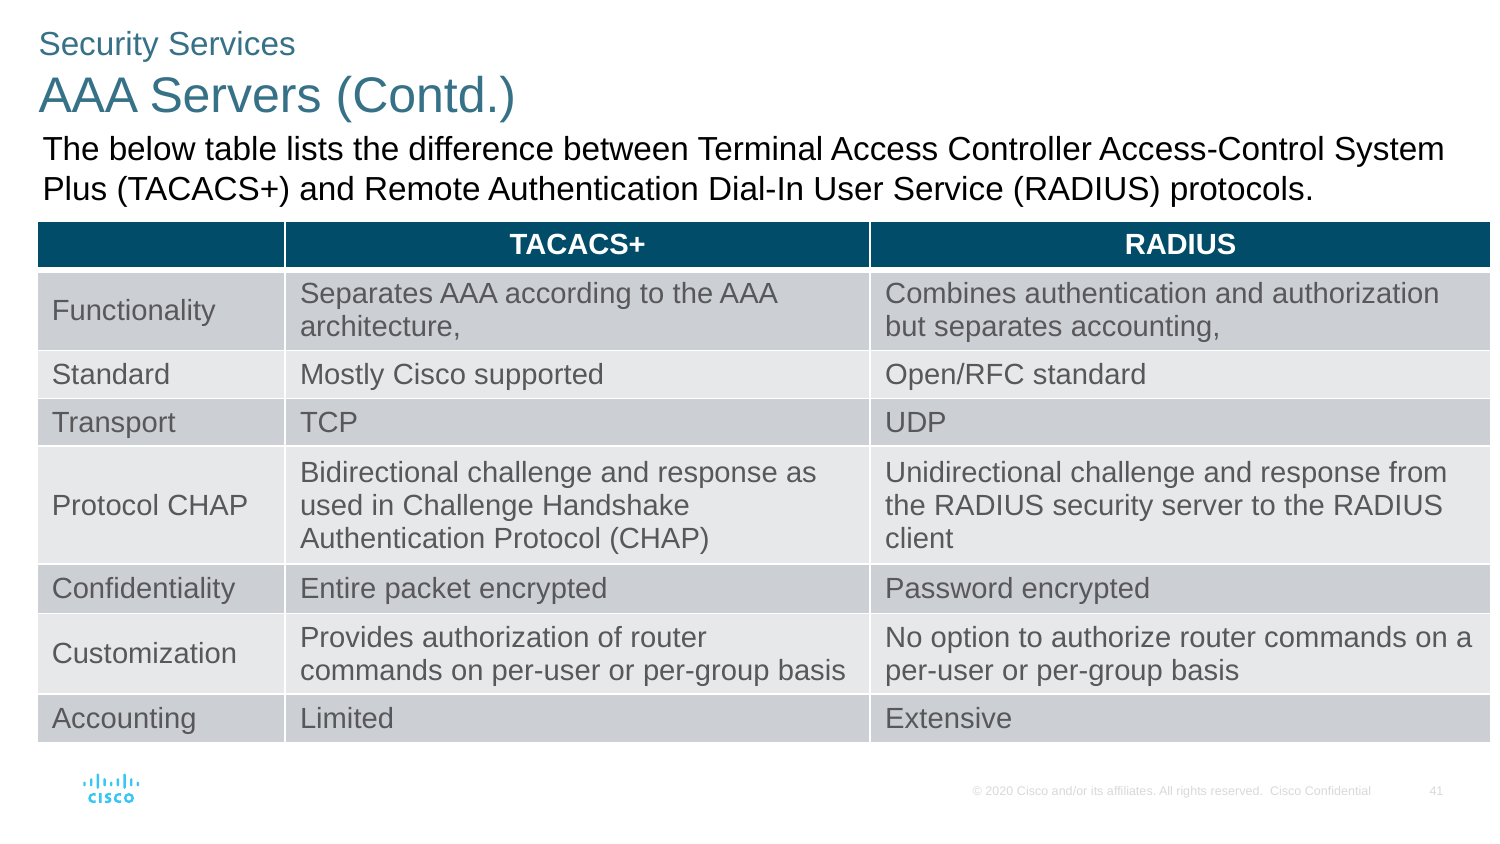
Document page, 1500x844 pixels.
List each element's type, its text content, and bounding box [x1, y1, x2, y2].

table_cell UDP [871, 399, 1490, 445]
table_cell Accounting [38, 695, 284, 742]
table_cell Confidentiality [38, 565, 284, 613]
list The below table lists the difference between Terminal Access Controller Access-Control System Plus (TACACS+) and Remote Authentication Dial-In User Service (RADIUS) protocols. [27, 119, 1500, 228]
table_cell Limited [286, 695, 869, 742]
table_header RADIUS [871, 222, 1490, 267]
table_cell Combines authentication and authorization but separates accounting, [871, 273, 1490, 350]
table_cell Unidirectional challenge and response from the RADIUS security server to the RADIUS client [871, 447, 1490, 563]
table_cell Provides authorization of router commands on per-user or per-group basis [286, 614, 869, 693]
table_header TACACS+ [286, 222, 869, 267]
table_cell Open/RFC standard [871, 351, 1490, 398]
table_cell Customization [38, 614, 284, 693]
text_box Security Services AAA Servers (Contd.) [23, 10, 1500, 135]
table_cell Transport [38, 399, 284, 445]
table_cell TCP [286, 399, 869, 445]
table_header [38, 222, 284, 267]
table_cell Functionality [38, 273, 284, 350]
table_cell Entire packet encrypted [286, 565, 869, 613]
table_cell No option to authorize router commands on a per-user or per-group basis [871, 614, 1490, 693]
table_cell Password encrypted [871, 565, 1490, 613]
table_cell Mostly Cisco supported [286, 351, 869, 398]
table_cell Standard [38, 351, 284, 398]
table_cell Separates AAA according to the AAA architecture, [286, 273, 869, 350]
table_cell Protocol CHAP [38, 447, 284, 563]
table_cell Bidirectional challenge and response as used in Challenge Handshake Authentication Protocol (CHAP) [286, 447, 869, 563]
table_cell Extensive [871, 695, 1490, 742]
